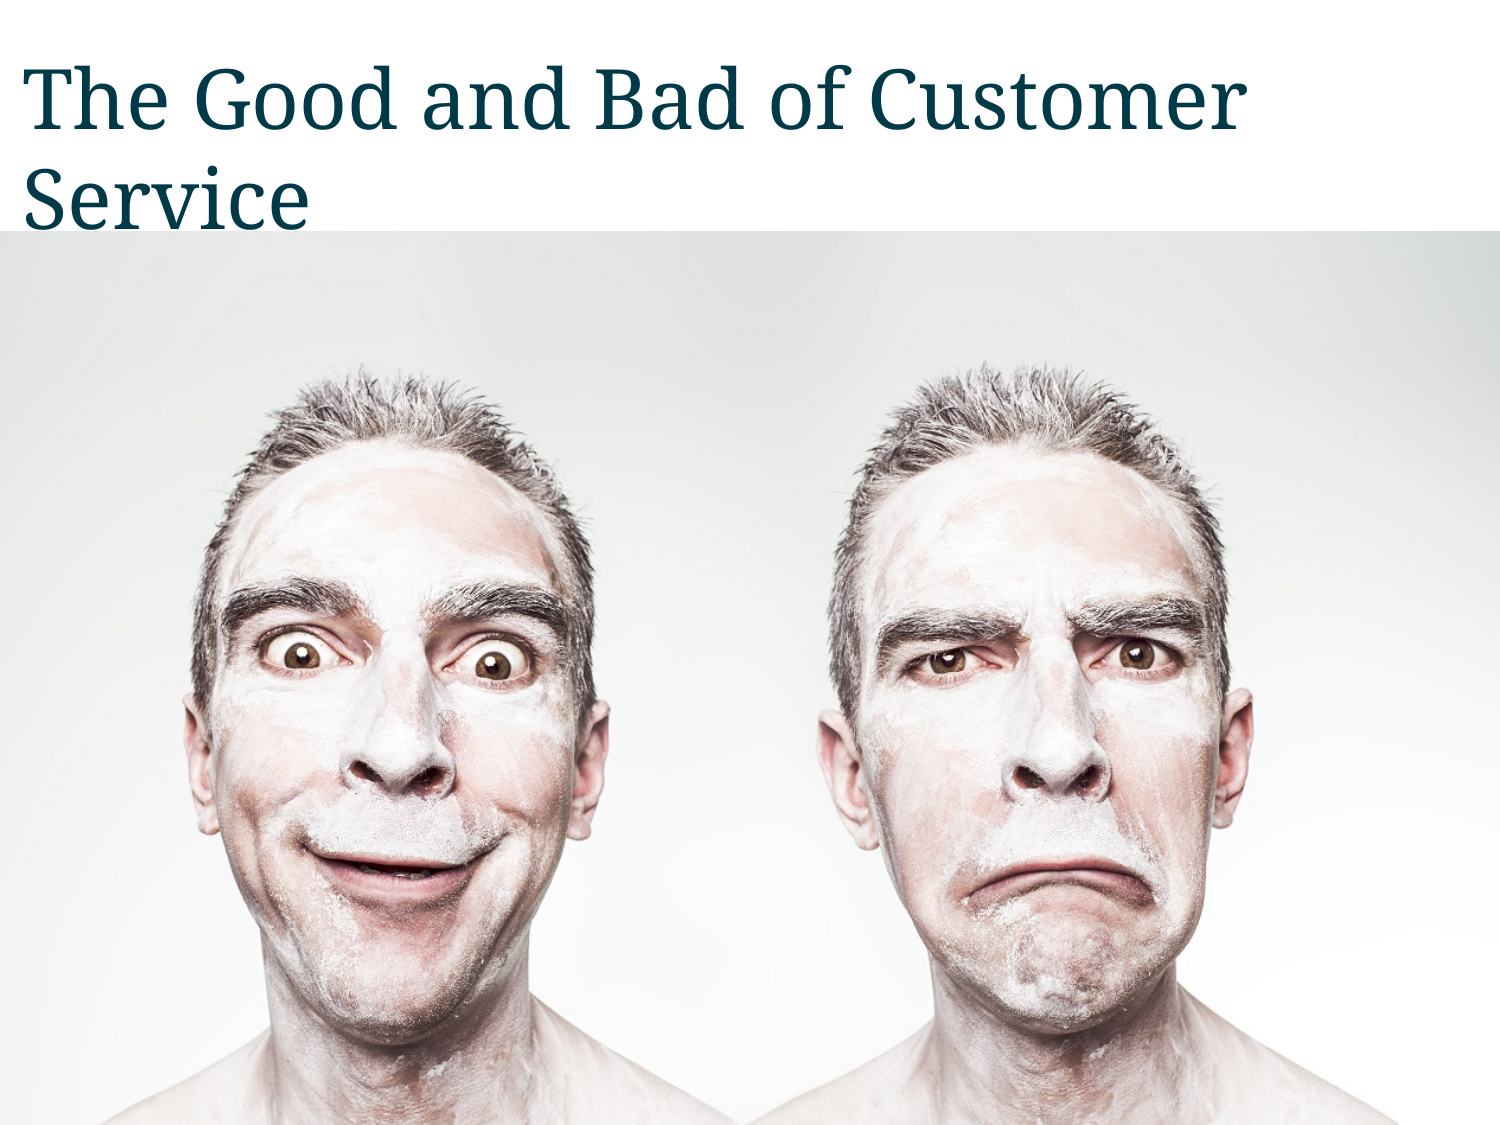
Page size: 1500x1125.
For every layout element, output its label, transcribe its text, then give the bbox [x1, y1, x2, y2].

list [0, 231, 1500, 1125]
title The Good and Bad of Customer Service [7, 52, 1500, 231]
